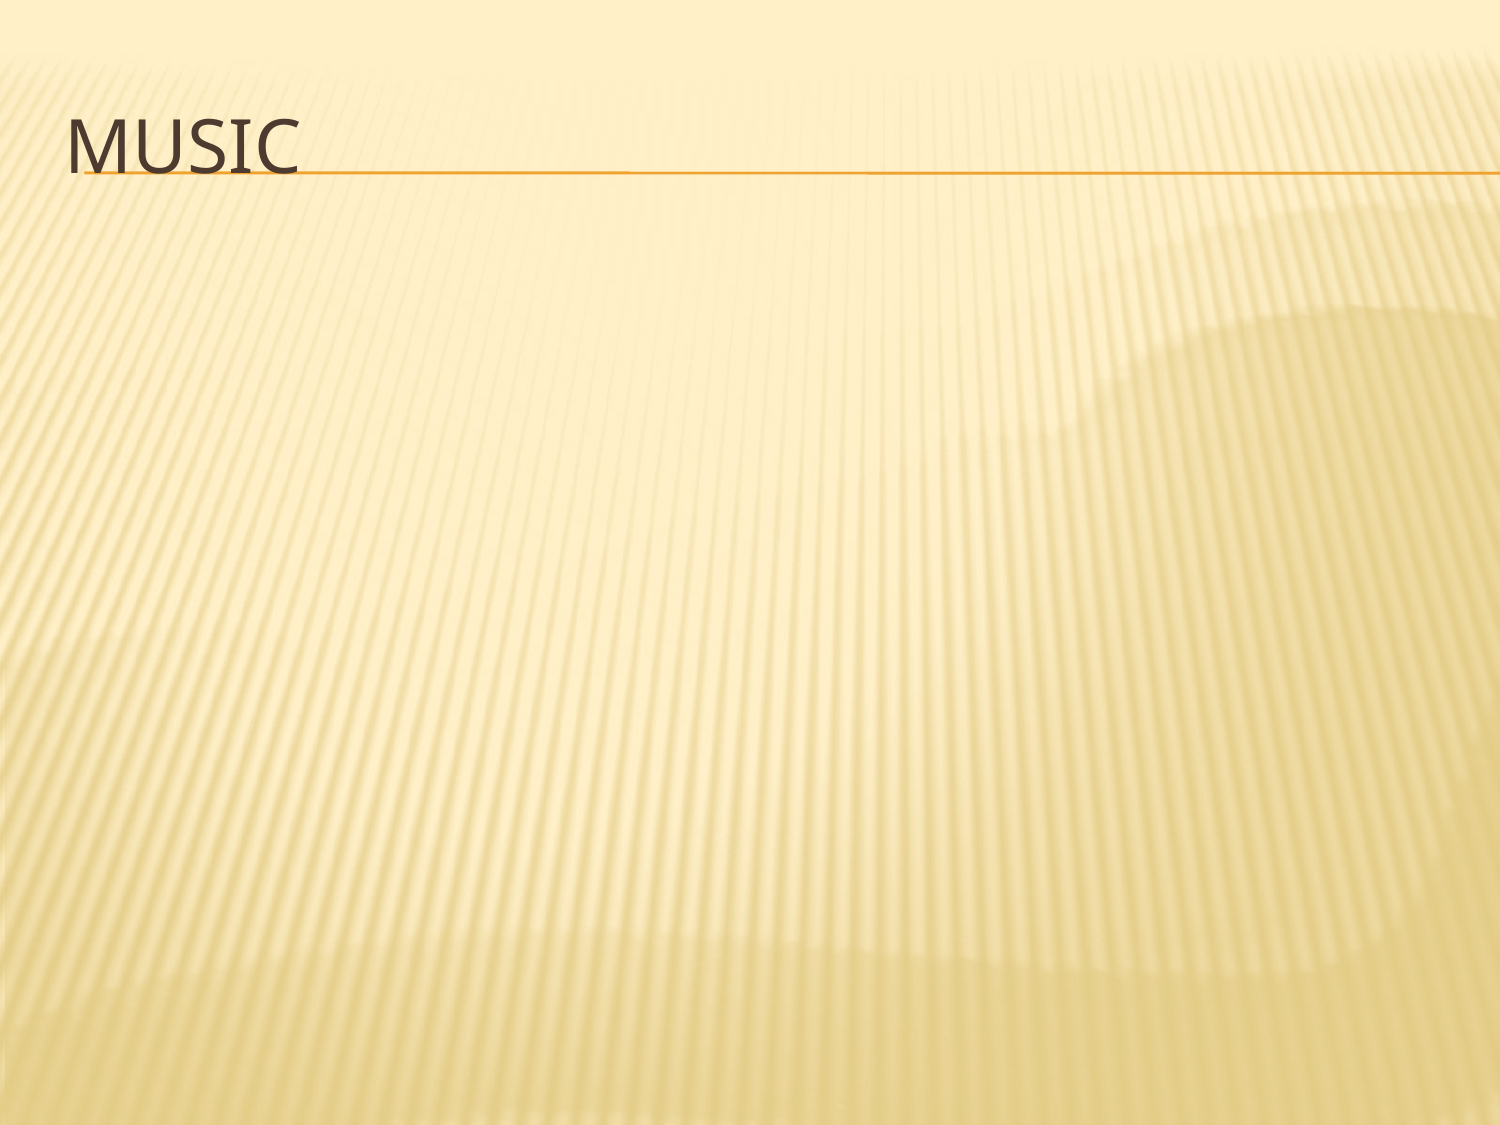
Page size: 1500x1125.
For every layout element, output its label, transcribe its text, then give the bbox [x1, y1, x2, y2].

title Music [50, 75, 1475, 213]
